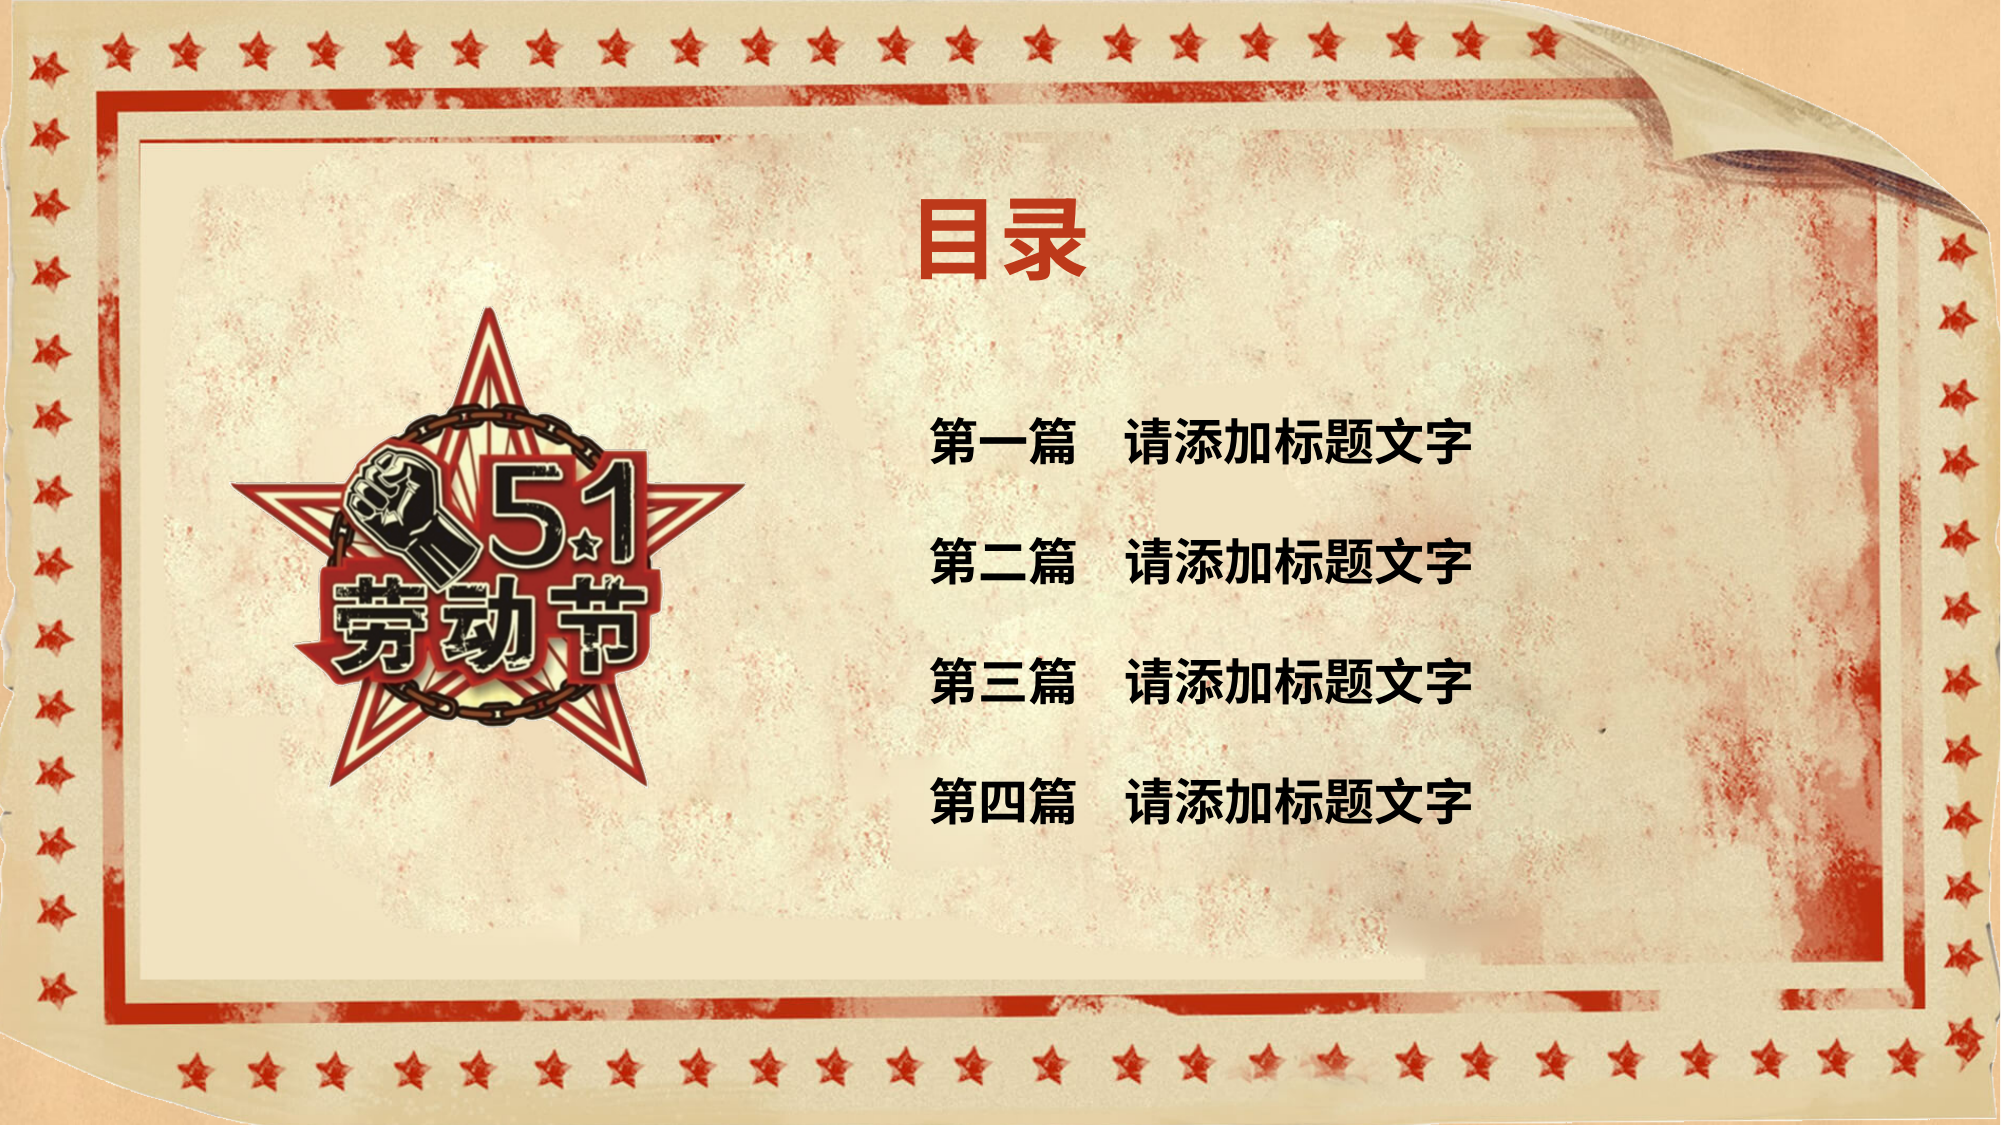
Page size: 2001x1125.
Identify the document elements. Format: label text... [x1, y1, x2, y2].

picture [0, 0, 2001, 1125]
text_box 第一篇 请添加标题文字 第二篇 请添加标题文字 第三篇 请添加标题文字 第四篇 请添加标题文字 [836, 343, 1567, 838]
text_box 目录 [856, 173, 1144, 299]
